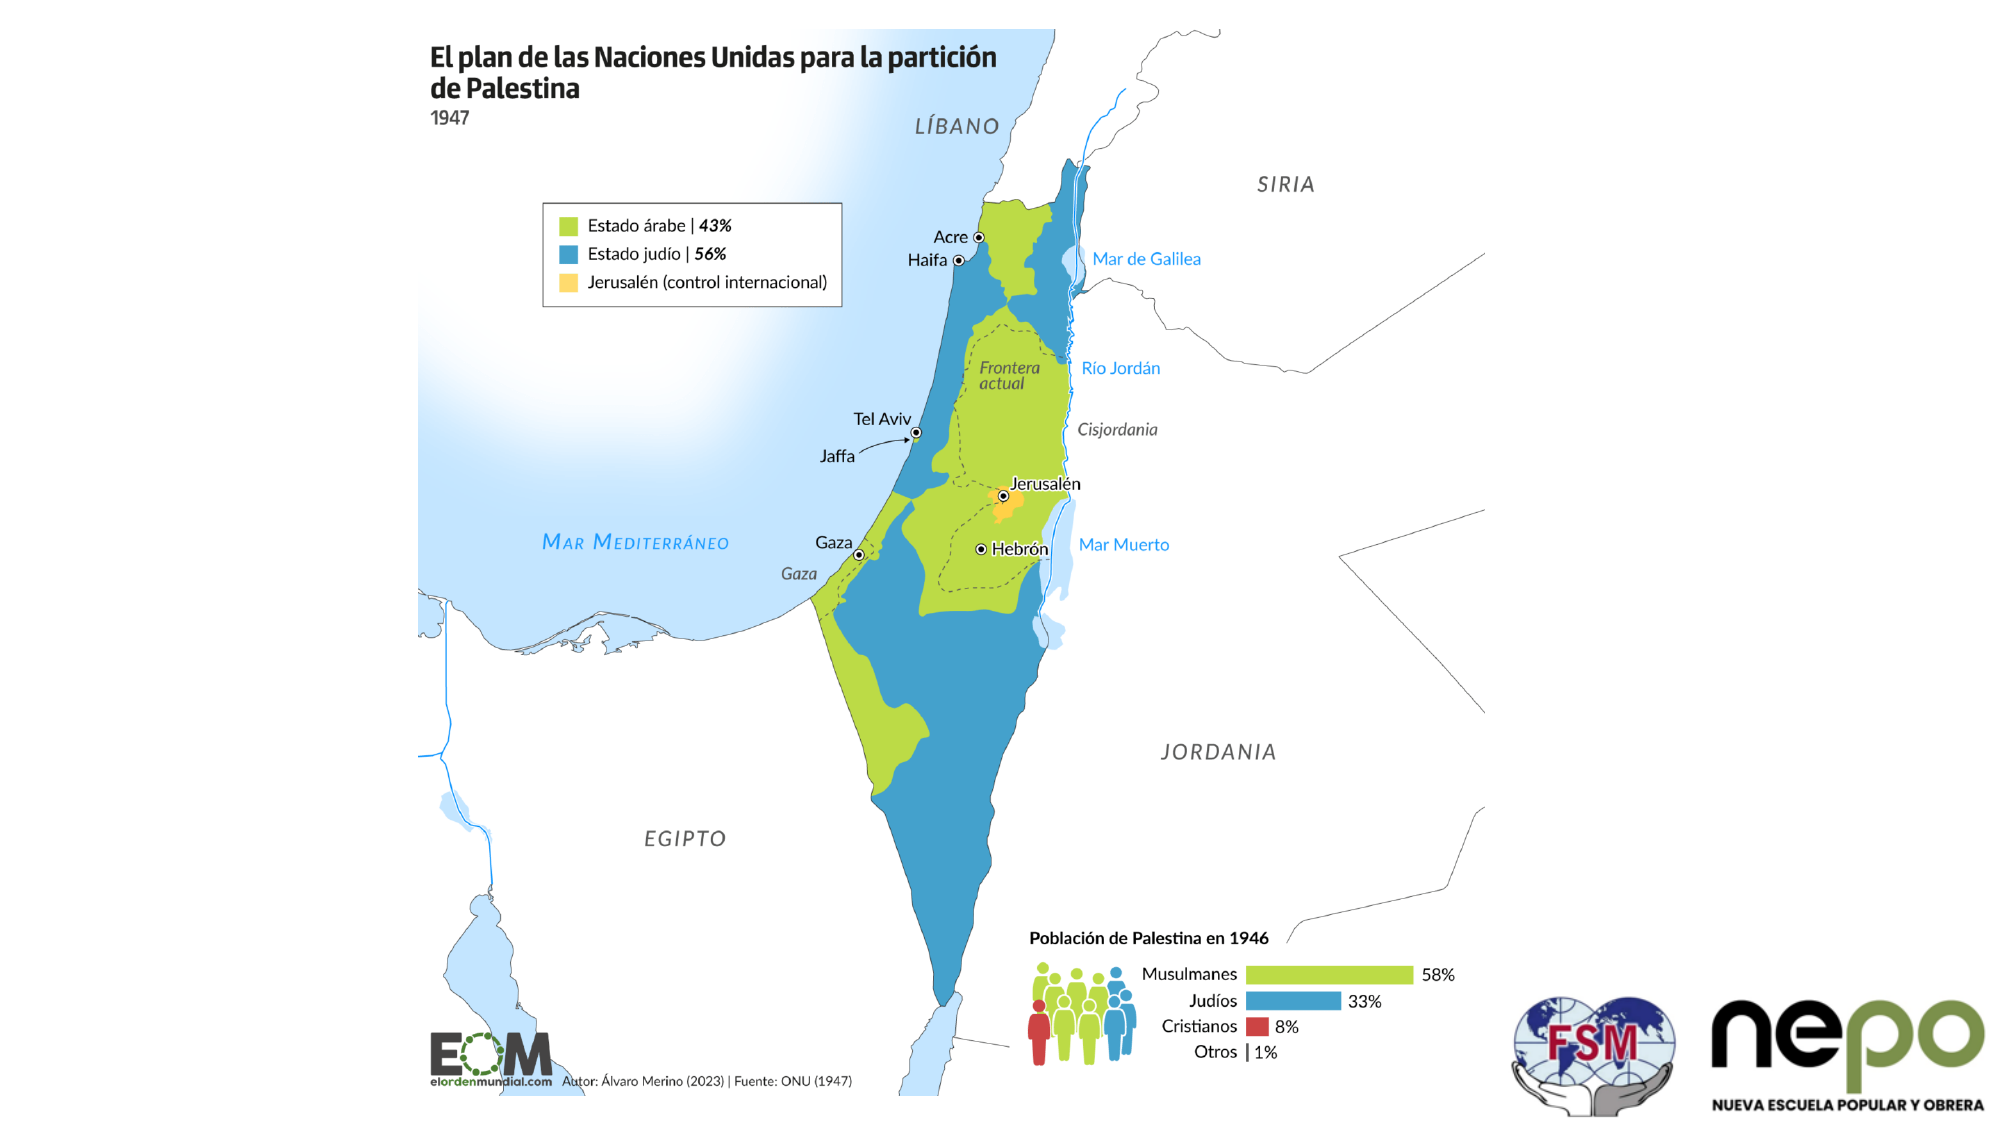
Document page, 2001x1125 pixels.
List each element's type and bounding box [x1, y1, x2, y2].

list [418, 29, 1485, 1096]
picture [1499, 981, 2000, 1125]
